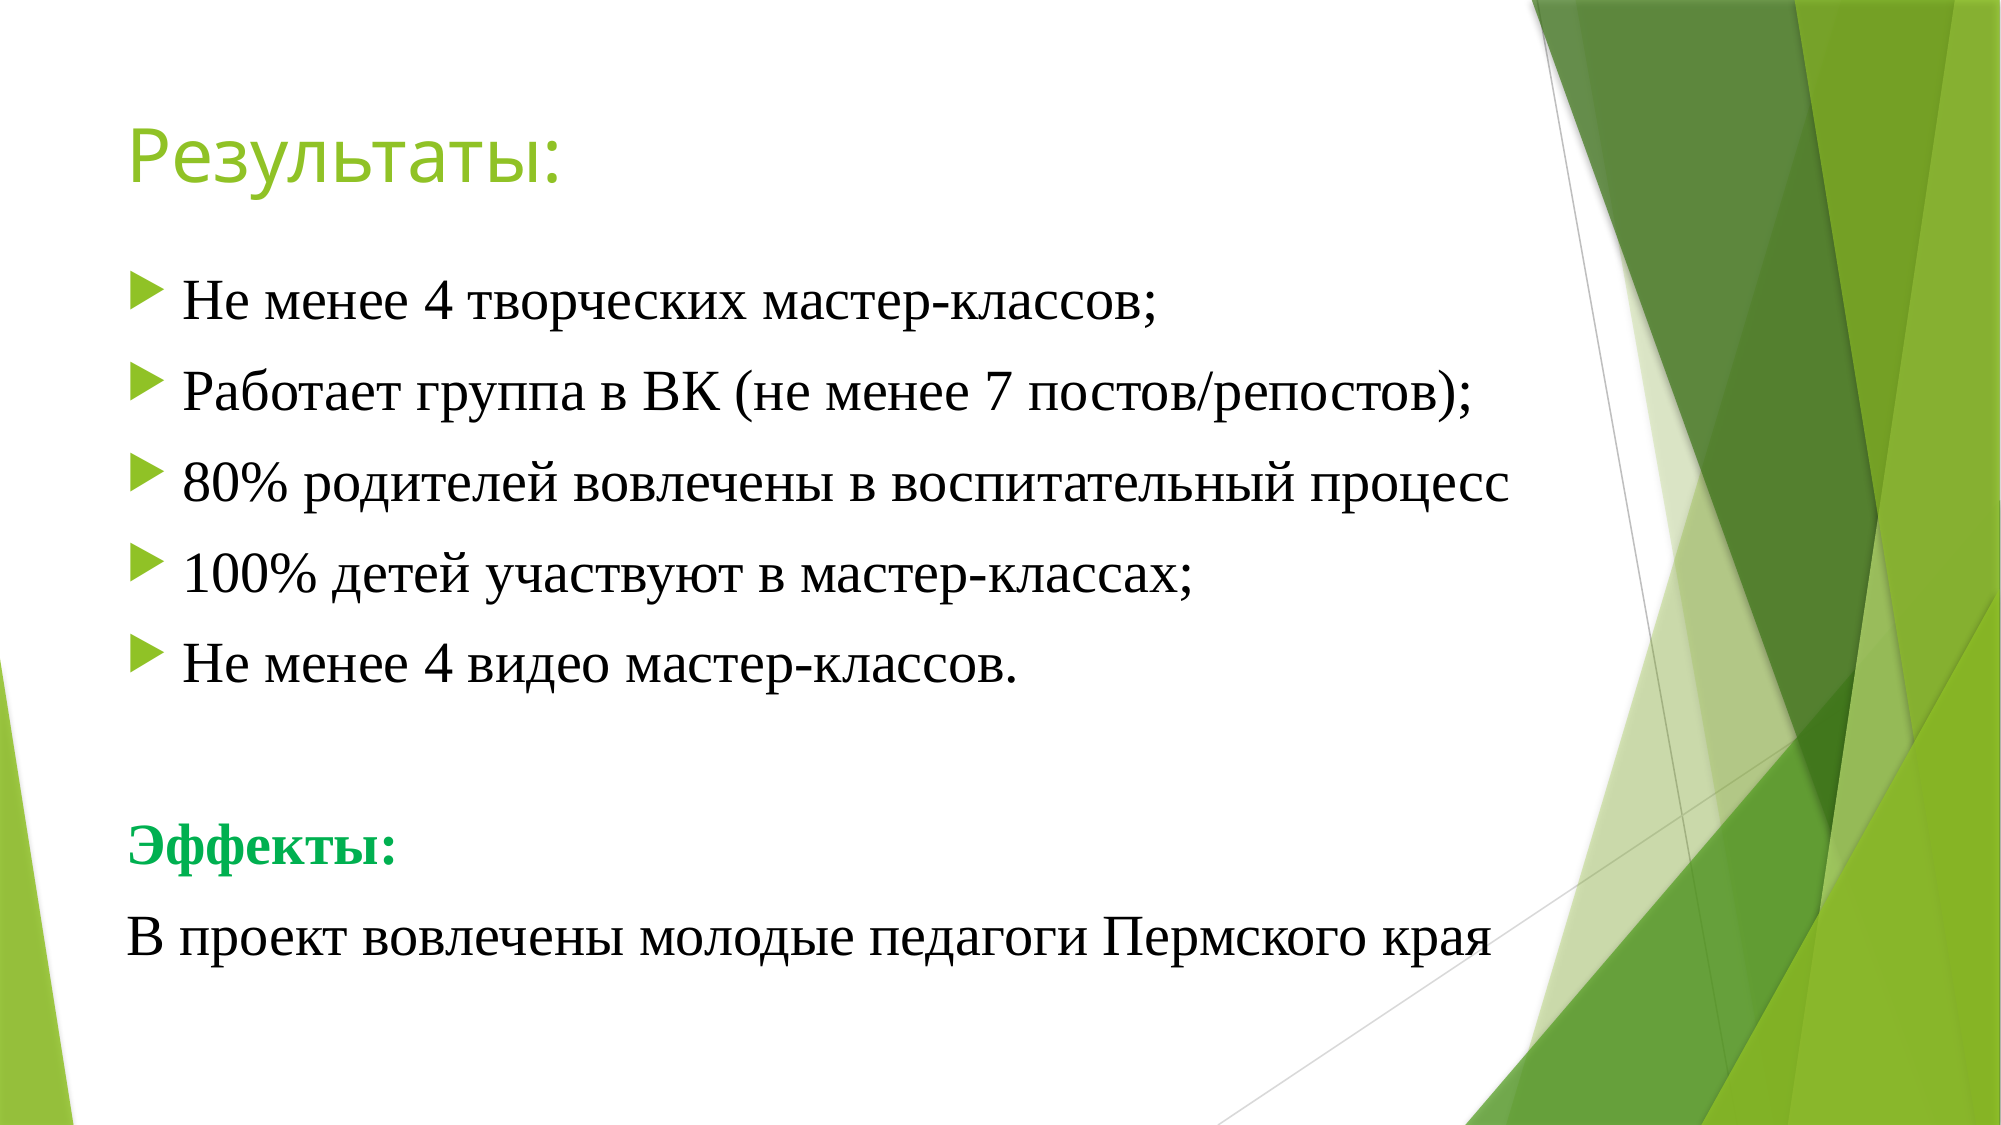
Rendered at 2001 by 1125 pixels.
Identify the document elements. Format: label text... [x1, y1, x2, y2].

title Результаты: [111, 99, 1522, 253]
list Не менее 4 творческих мастер-классов; Работает группа в ВК (не менее 7 постов/репостов); 80% родителей вовлечены в воспитательный процесс 100% детей участвуют в мастер-классах; Не менее 4 видео мастер-классов. Эффекты: В проект вовлечены молодые педагоги Пермского края [111, 253, 1877, 991]
